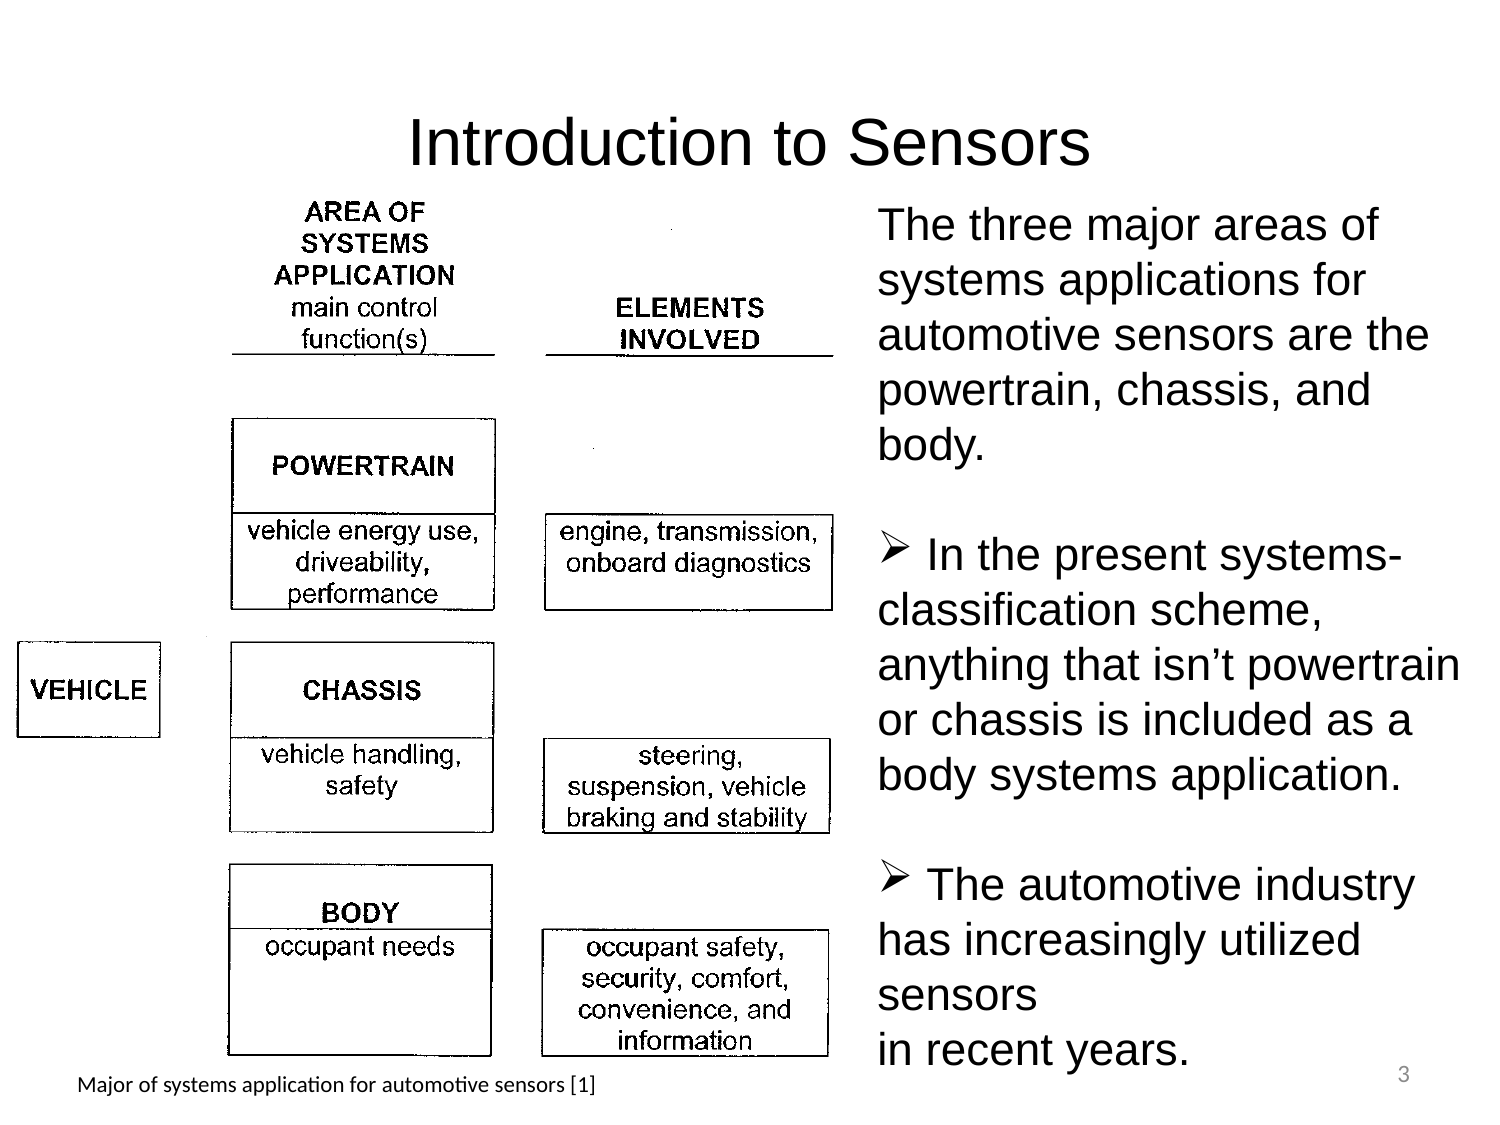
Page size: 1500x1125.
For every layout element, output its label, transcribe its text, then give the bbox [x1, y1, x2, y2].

text_box The three major areas of systems applications for automotive sensors are the powertrain, chassis, and body. In the present systems-classification scheme, anything that isn’t powertrain or chassis is included as a body systems application. The automotive industry has increasingly utilized sensors in recent years. [862, 187, 1500, 1125]
text_box Major of systems application for automotive sensors [1] [62, 1071, 813, 1105]
title Introduction to Sensors [75, 45, 1425, 233]
picture [12, 196, 838, 1063]
